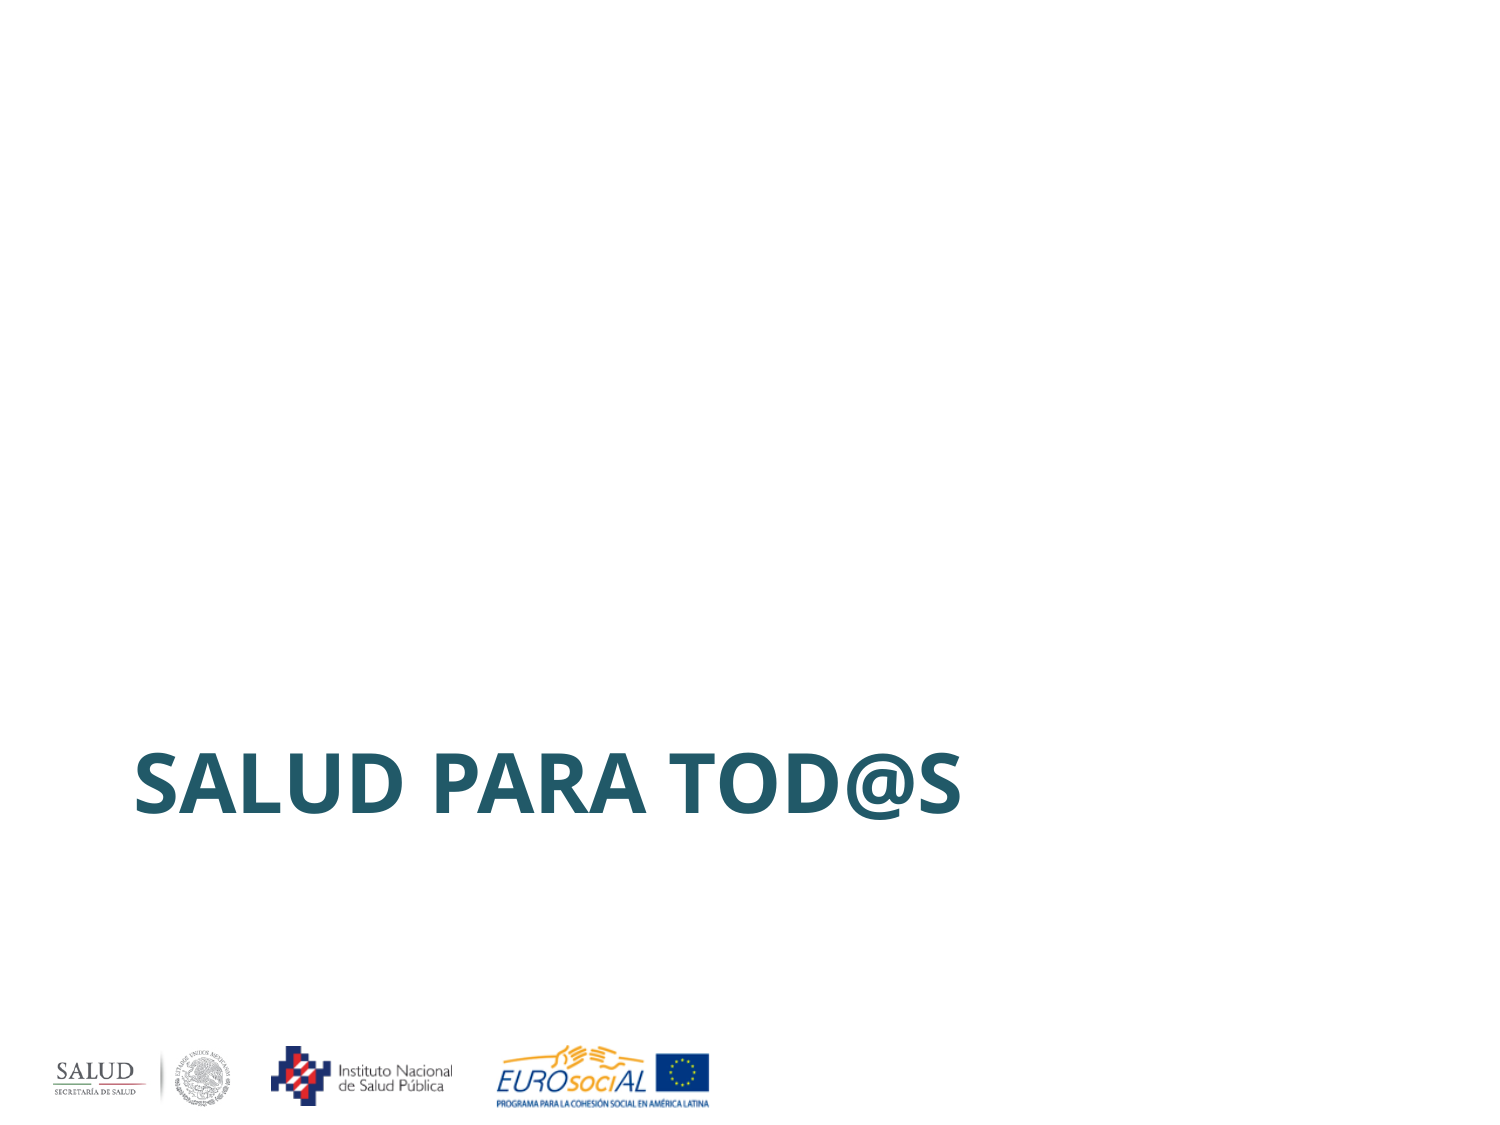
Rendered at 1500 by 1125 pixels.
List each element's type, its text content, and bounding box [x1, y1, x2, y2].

picture [53, 1041, 231, 1112]
picture [490, 1037, 715, 1116]
title Salud para tod@s [118, 722, 1394, 947]
picture [271, 1046, 452, 1106]
